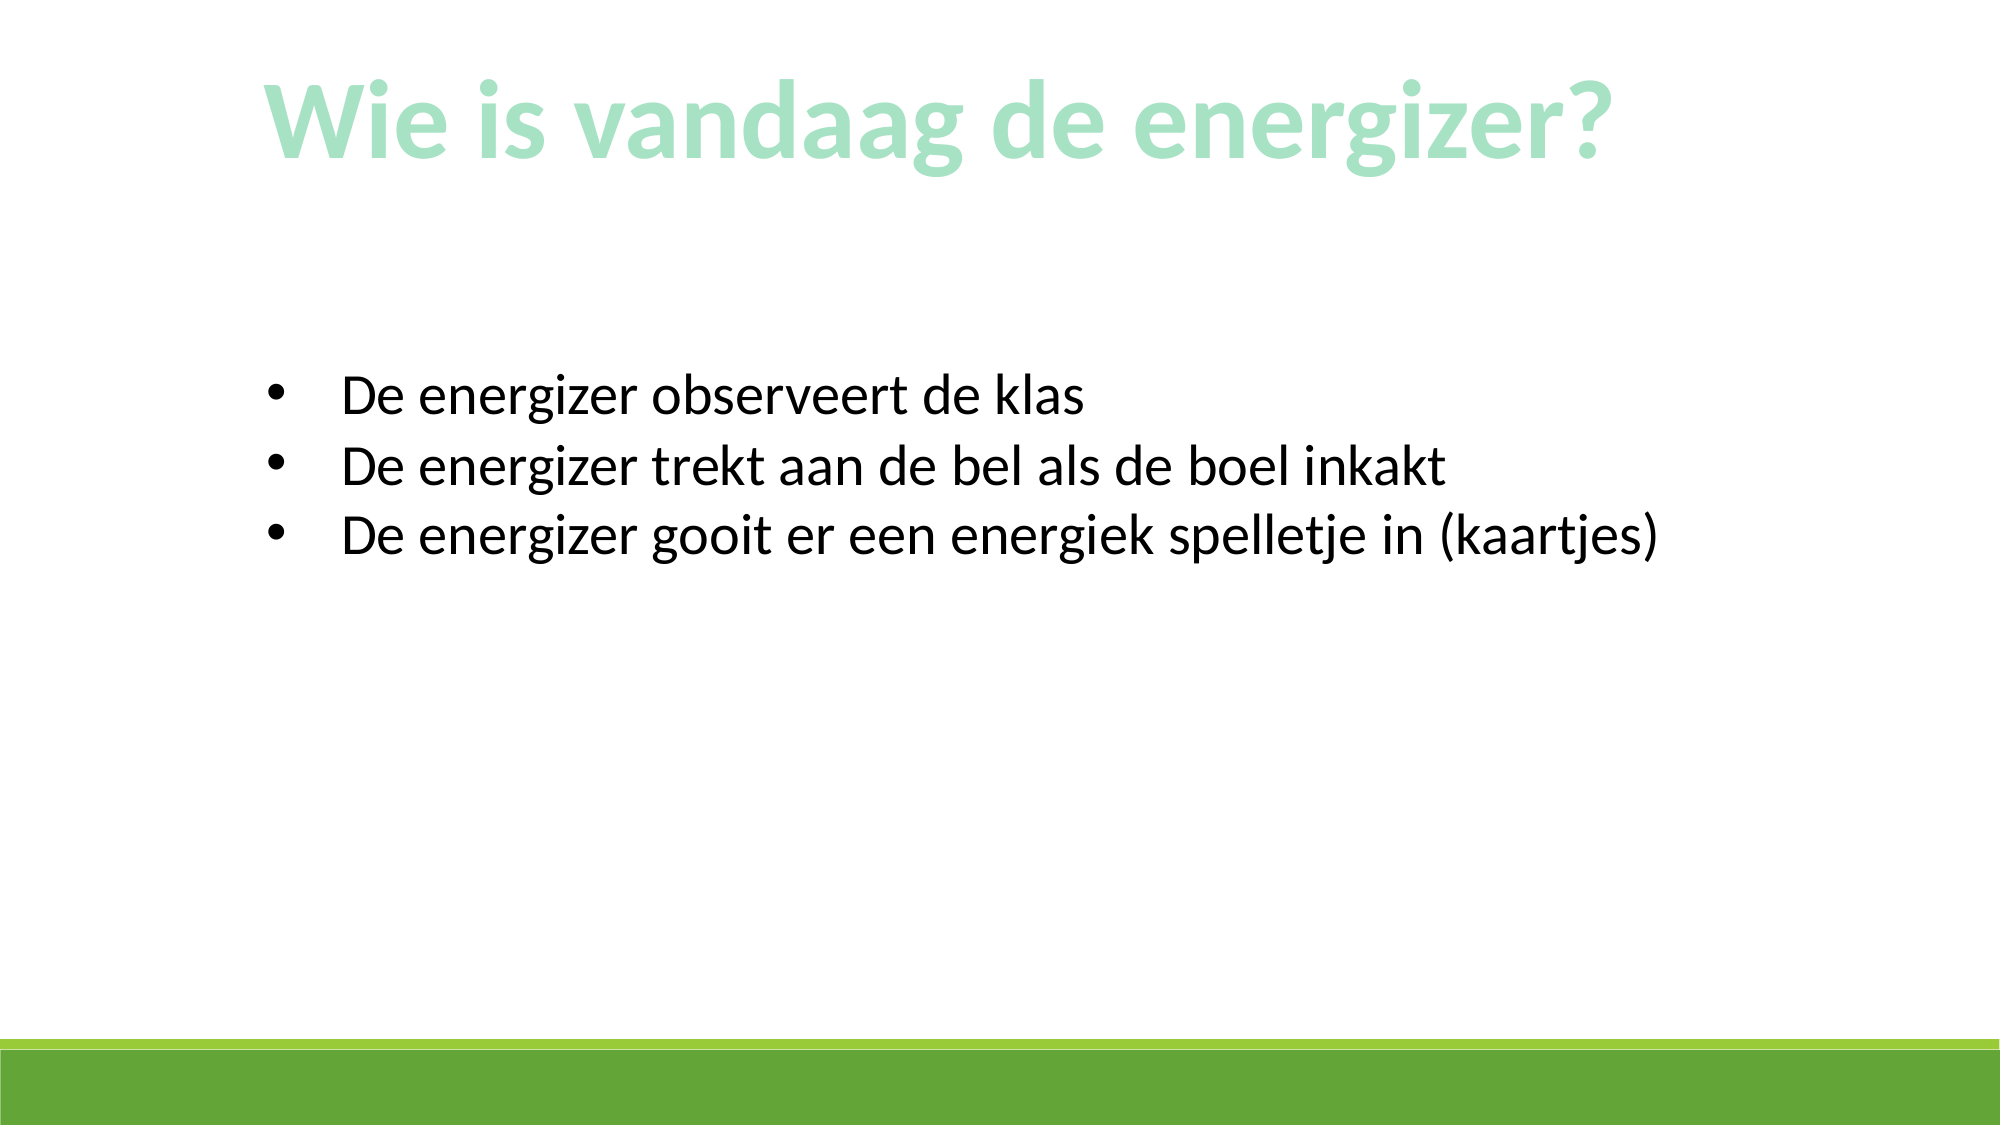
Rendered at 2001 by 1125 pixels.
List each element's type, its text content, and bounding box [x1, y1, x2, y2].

text_box De energizer observeert de klas De energizer trekt aan de bel als de boel inkakt De energizer gooit er een energiek spelletje in (kaartjes) [251, 349, 1676, 575]
text_box Wie is vandaag de energizer? [248, 38, 1634, 189]
